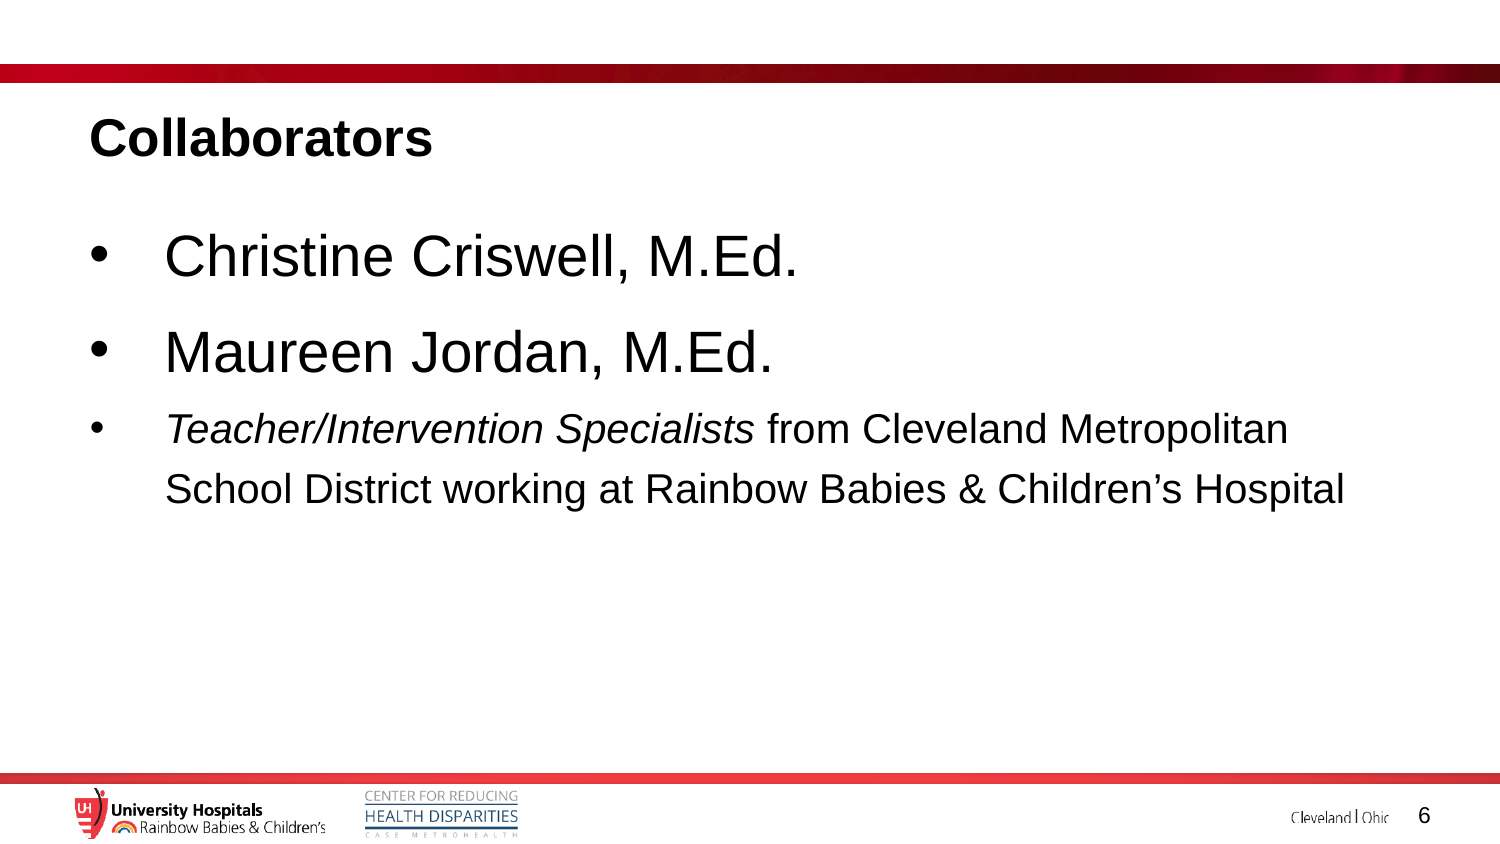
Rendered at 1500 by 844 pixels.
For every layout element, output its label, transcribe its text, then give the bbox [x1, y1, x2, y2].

picture [0, 64, 1500, 83]
slide_number 6 [1095, 793, 1446, 839]
list Christine Criswell, M.Ed. Maureen Jordan, M.Ed. Teacher/Intervention Specialists from Cleveland Metropolitan School District working at Rainbow Babies & Children’s Hospital [75, 196, 1425, 754]
picture [346, 788, 535, 839]
title Collaborators [75, 96, 1425, 175]
